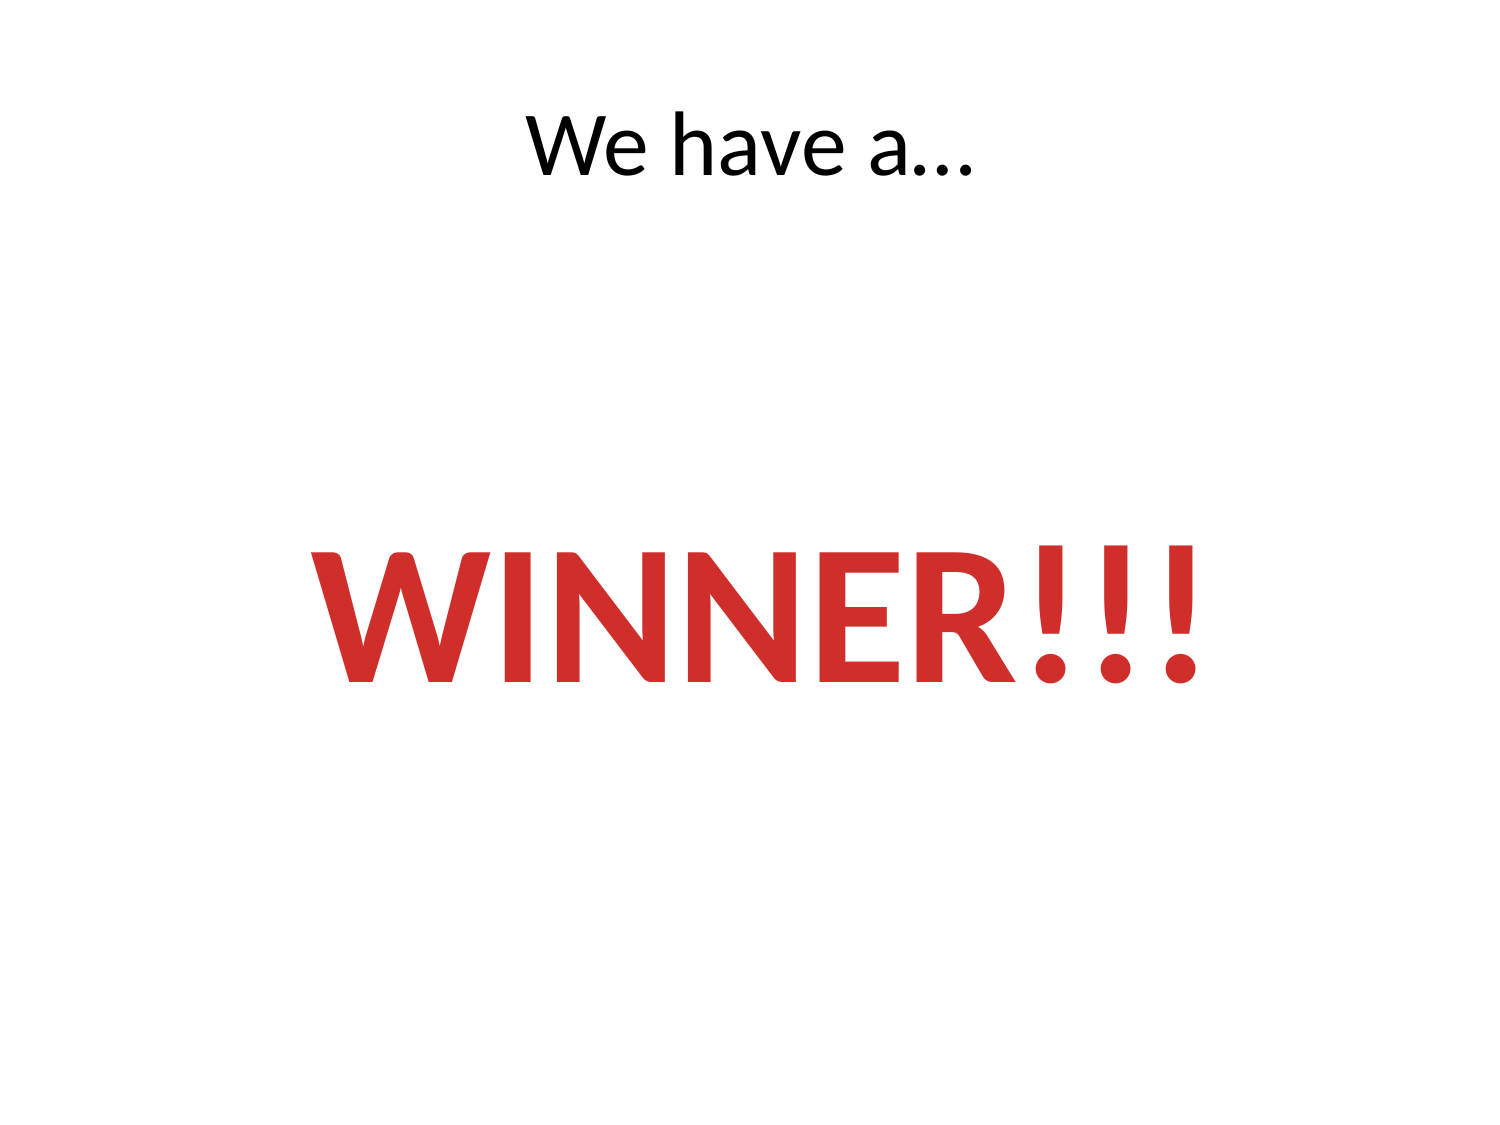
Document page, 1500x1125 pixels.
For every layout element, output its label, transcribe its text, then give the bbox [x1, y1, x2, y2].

list WINNER!!! [137, 474, 1388, 1038]
title We have a… [75, 45, 1425, 233]
